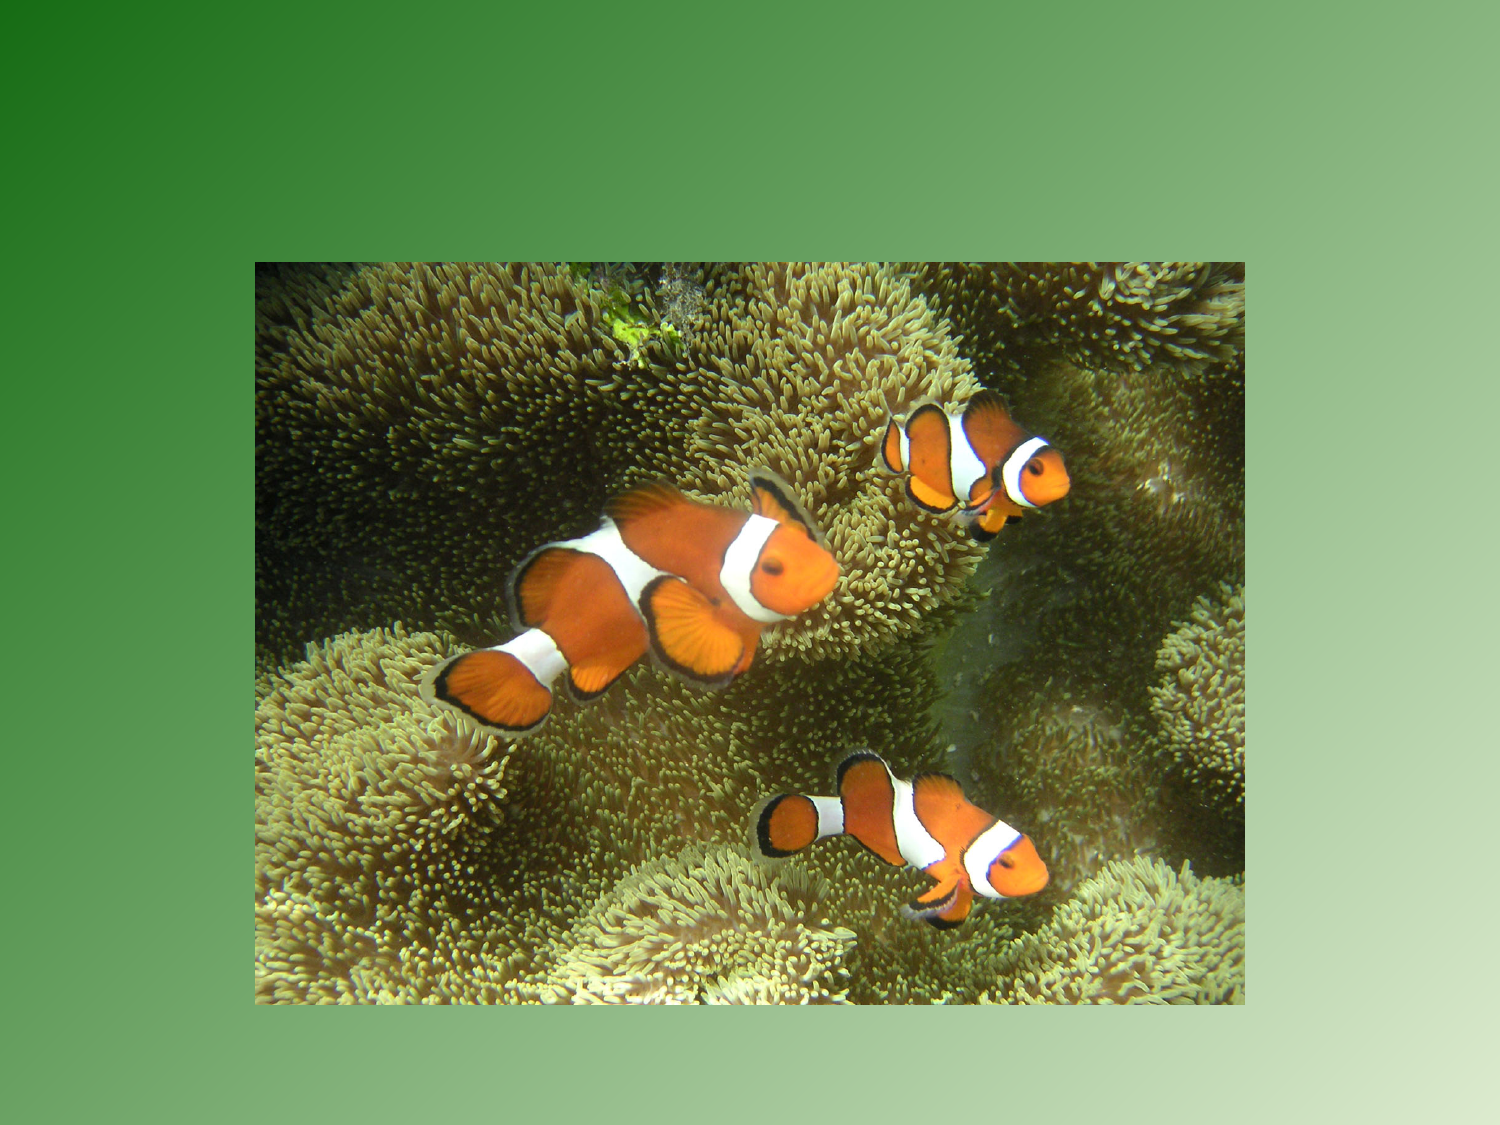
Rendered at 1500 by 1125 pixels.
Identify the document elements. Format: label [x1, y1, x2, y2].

list [254, 262, 1246, 1006]
